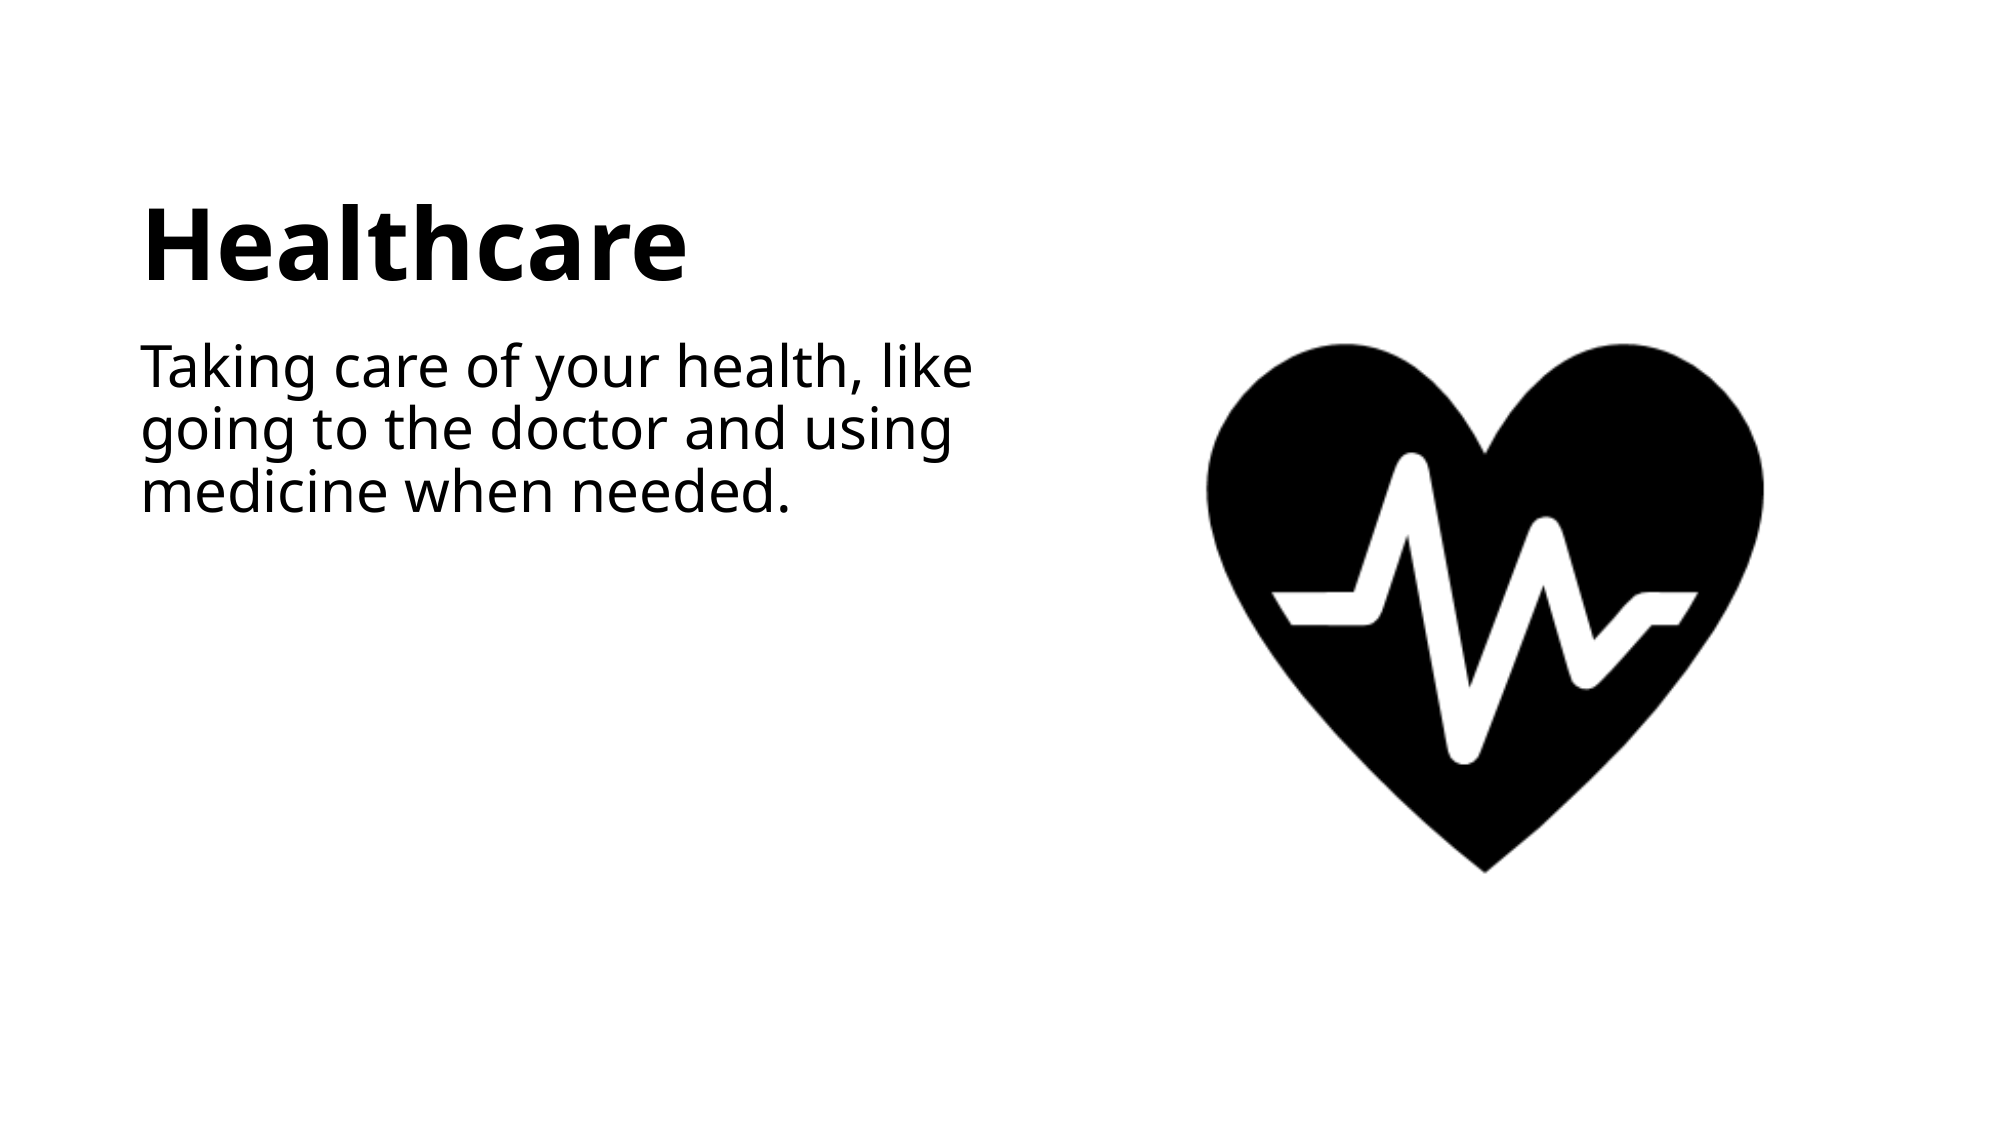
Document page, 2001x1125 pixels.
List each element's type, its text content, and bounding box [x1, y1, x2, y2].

title Healthcare [124, 186, 1621, 330]
picture [1091, 215, 1879, 1003]
list Taking care of your health, like going to the doctor and using medicine when needed. [124, 329, 1029, 1043]
